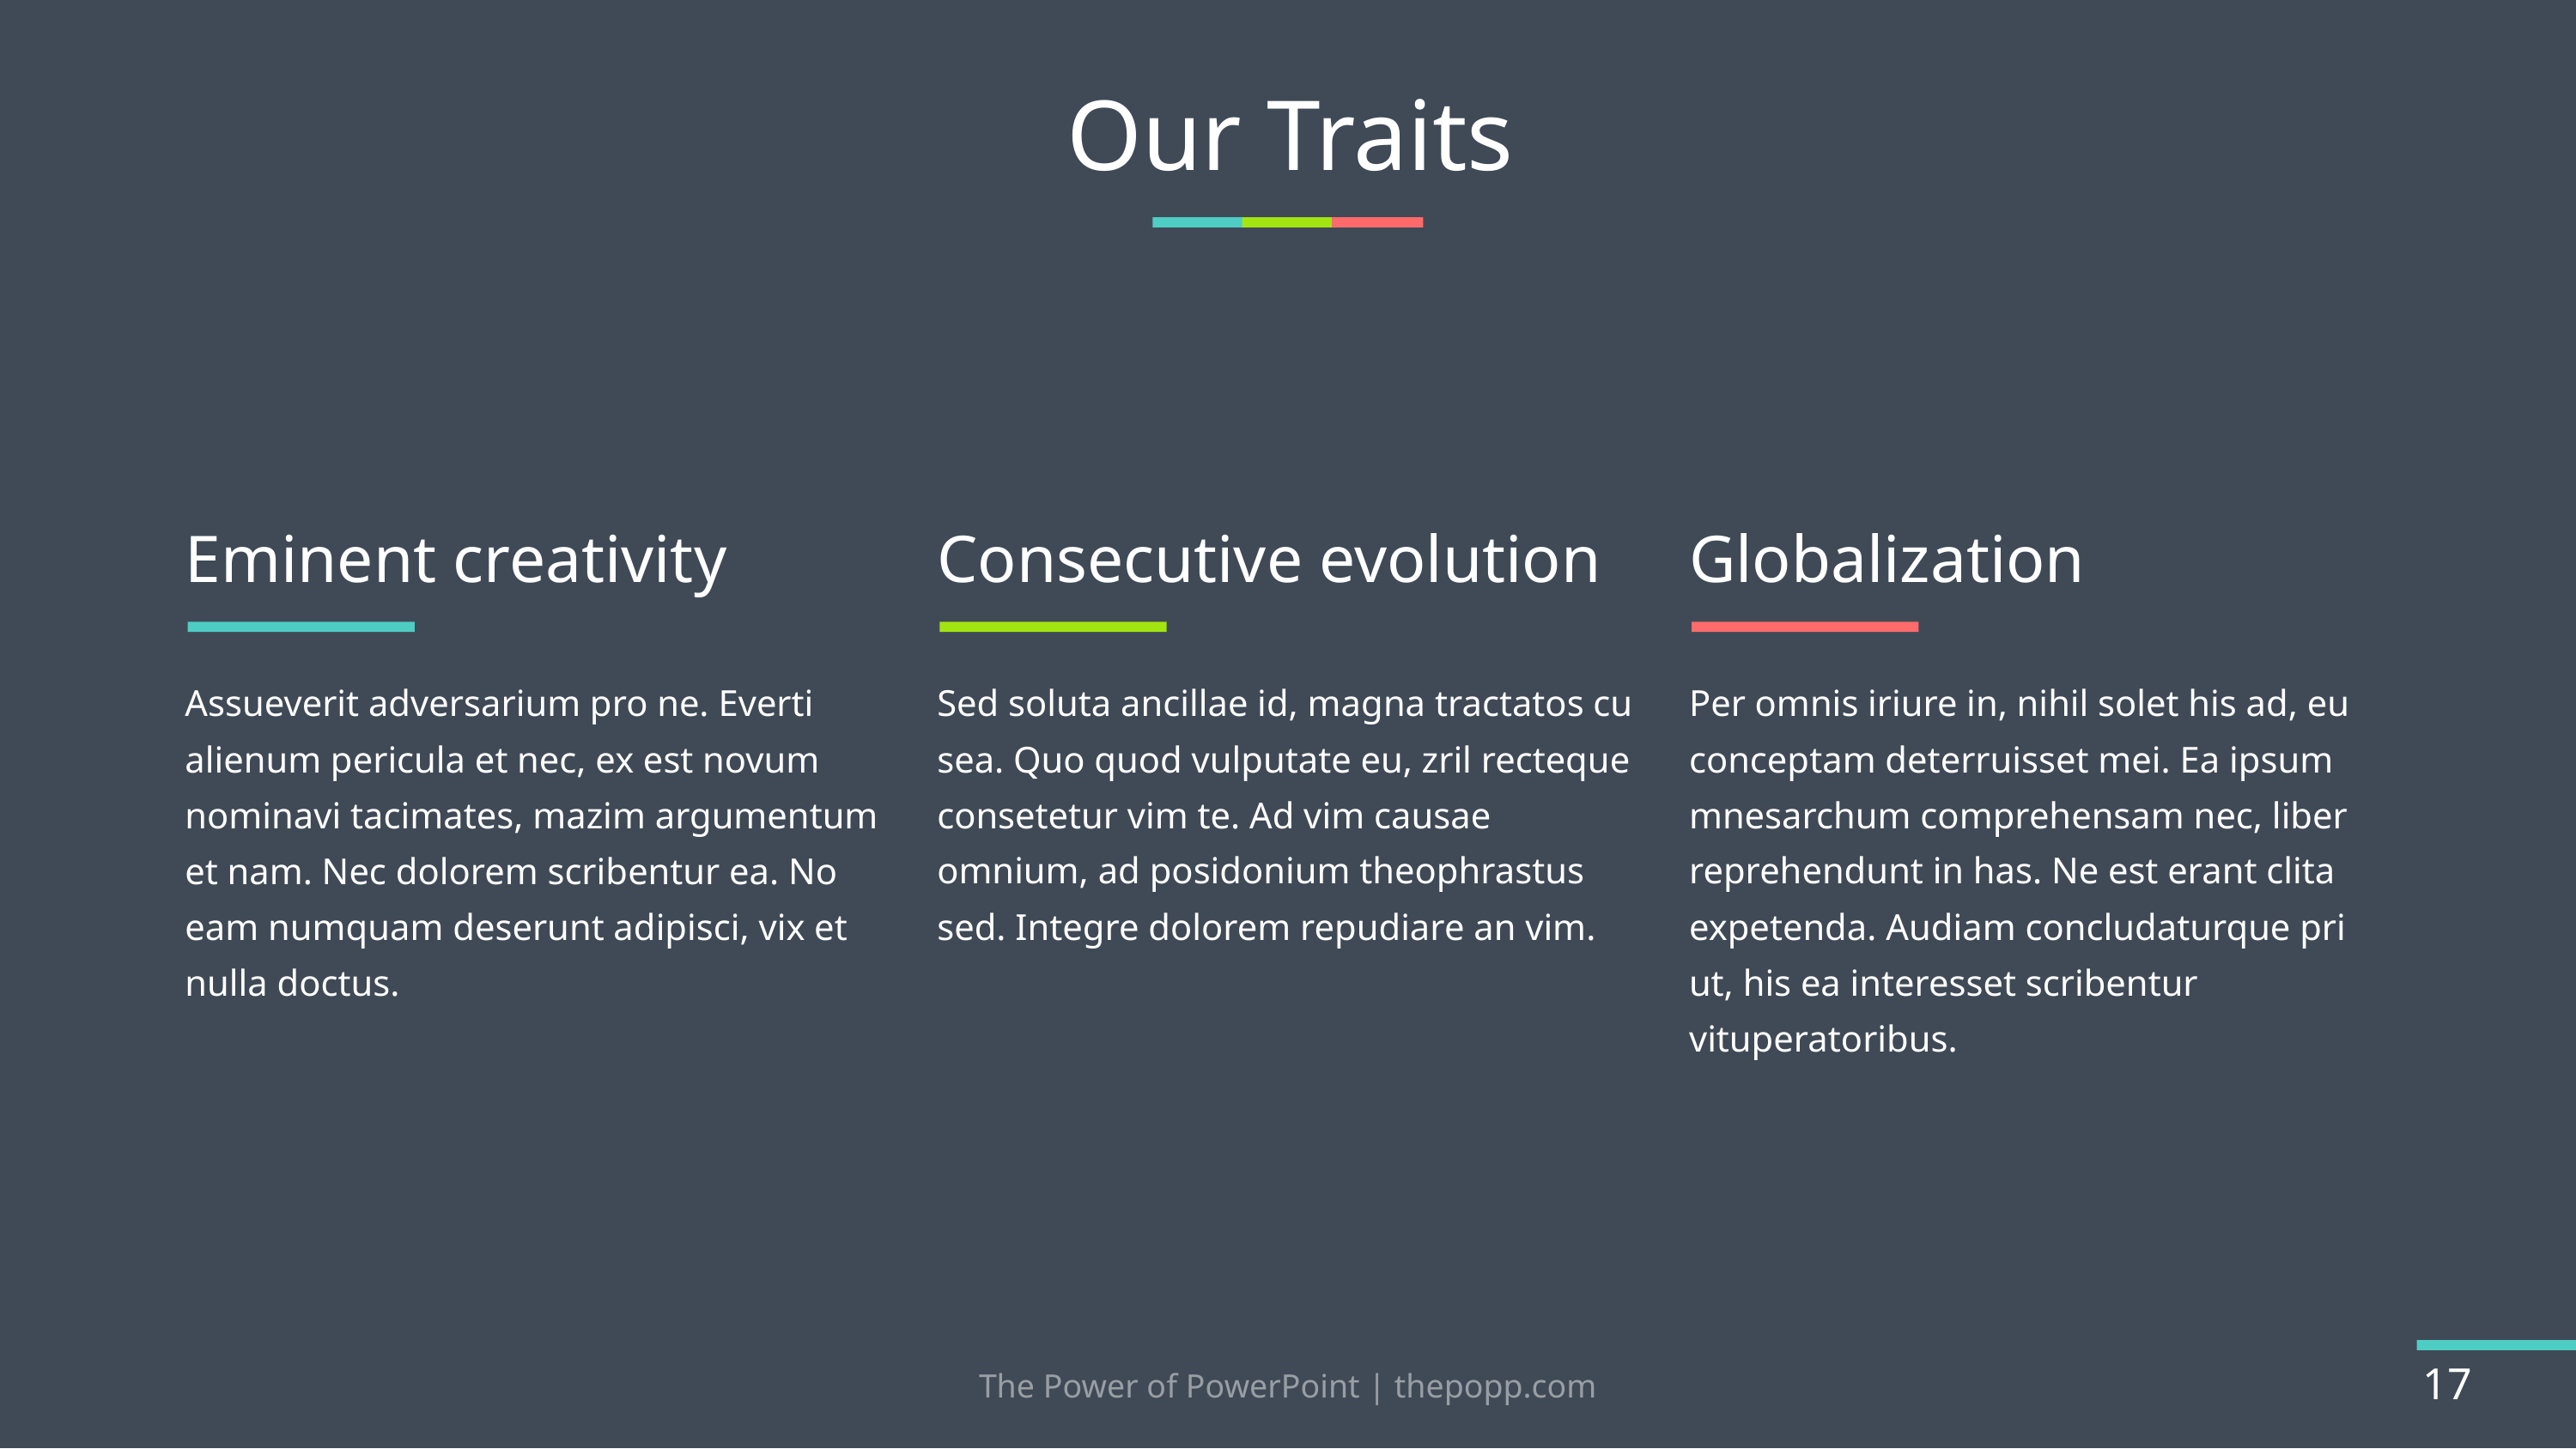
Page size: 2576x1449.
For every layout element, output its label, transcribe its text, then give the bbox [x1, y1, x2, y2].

footer The Power of PowerPoint | thepopp.com [853, 1349, 1723, 1427]
list Consecutive evolution [924, 504, 1652, 609]
title Our Traits [69, 49, 2512, 230]
list Per omnis iriure in, nihil solet his ad, eu conceptam deterruisset mei. Ea ipsum mnesarchum comprehensam nec, liber reprehendunt in has. Ne est erant clita expetenda. Audiam concludaturque pri ut, his ea interesset scribentur vituperatoribus. [1676, 661, 2404, 1071]
list Eminent creativity [172, 504, 900, 609]
slide_number 17 [2409, 1351, 2576, 1421]
list Assueverit adversarium pro ne. Everti alienum pericula et nec, ex est novum nominavi tacimates, mazim argumentum et nam. Nec dolorem scribentur ea. No eam numquam deserunt adipisci, vix et nulla doctus. [172, 661, 900, 1071]
list Sed soluta ancillae id, magna tractatos cu sea. Quo quod vulputate eu, zril recteque consetetur vim te. Ad vim causae omnium, ad posidonium theophrastus sed. Integre dolorem repudiare an vim. [924, 661, 1652, 1071]
list Globalization [1676, 504, 2404, 609]
